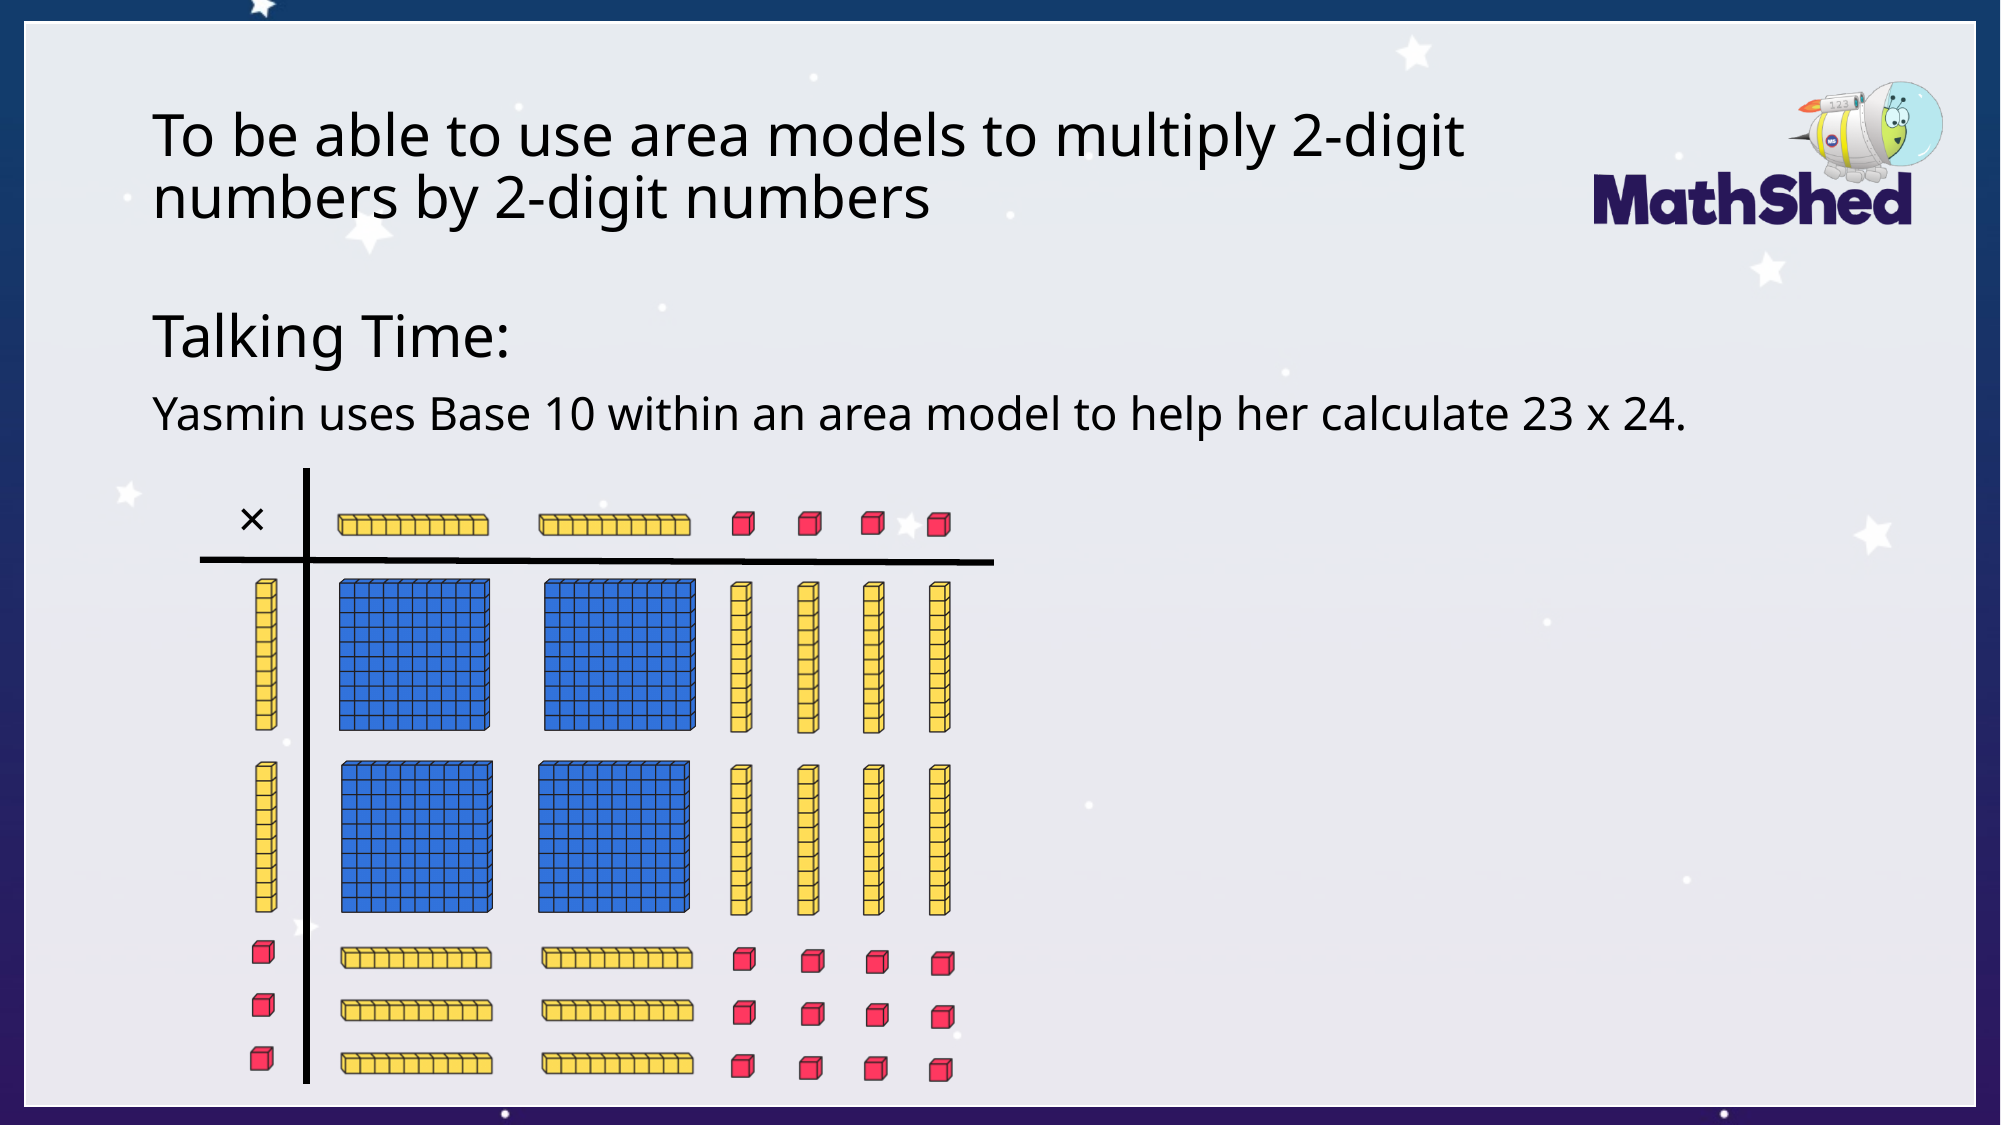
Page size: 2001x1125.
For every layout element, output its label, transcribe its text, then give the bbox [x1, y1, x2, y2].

title To be able to use area models to multiply 2-digit numbers by 2-digit numbers [137, 59, 1578, 278]
list Talking Time: Yasmin uses Base 10 within an area model to help her calculate 23 x 24. [137, 299, 1863, 1014]
picture [0, 0, 2001, 1125]
text_box [1496, 387, 1648, 540]
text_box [199, 559, 372, 563]
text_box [660, 559, 994, 563]
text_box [458, 559, 573, 563]
text_box × [224, 480, 283, 555]
